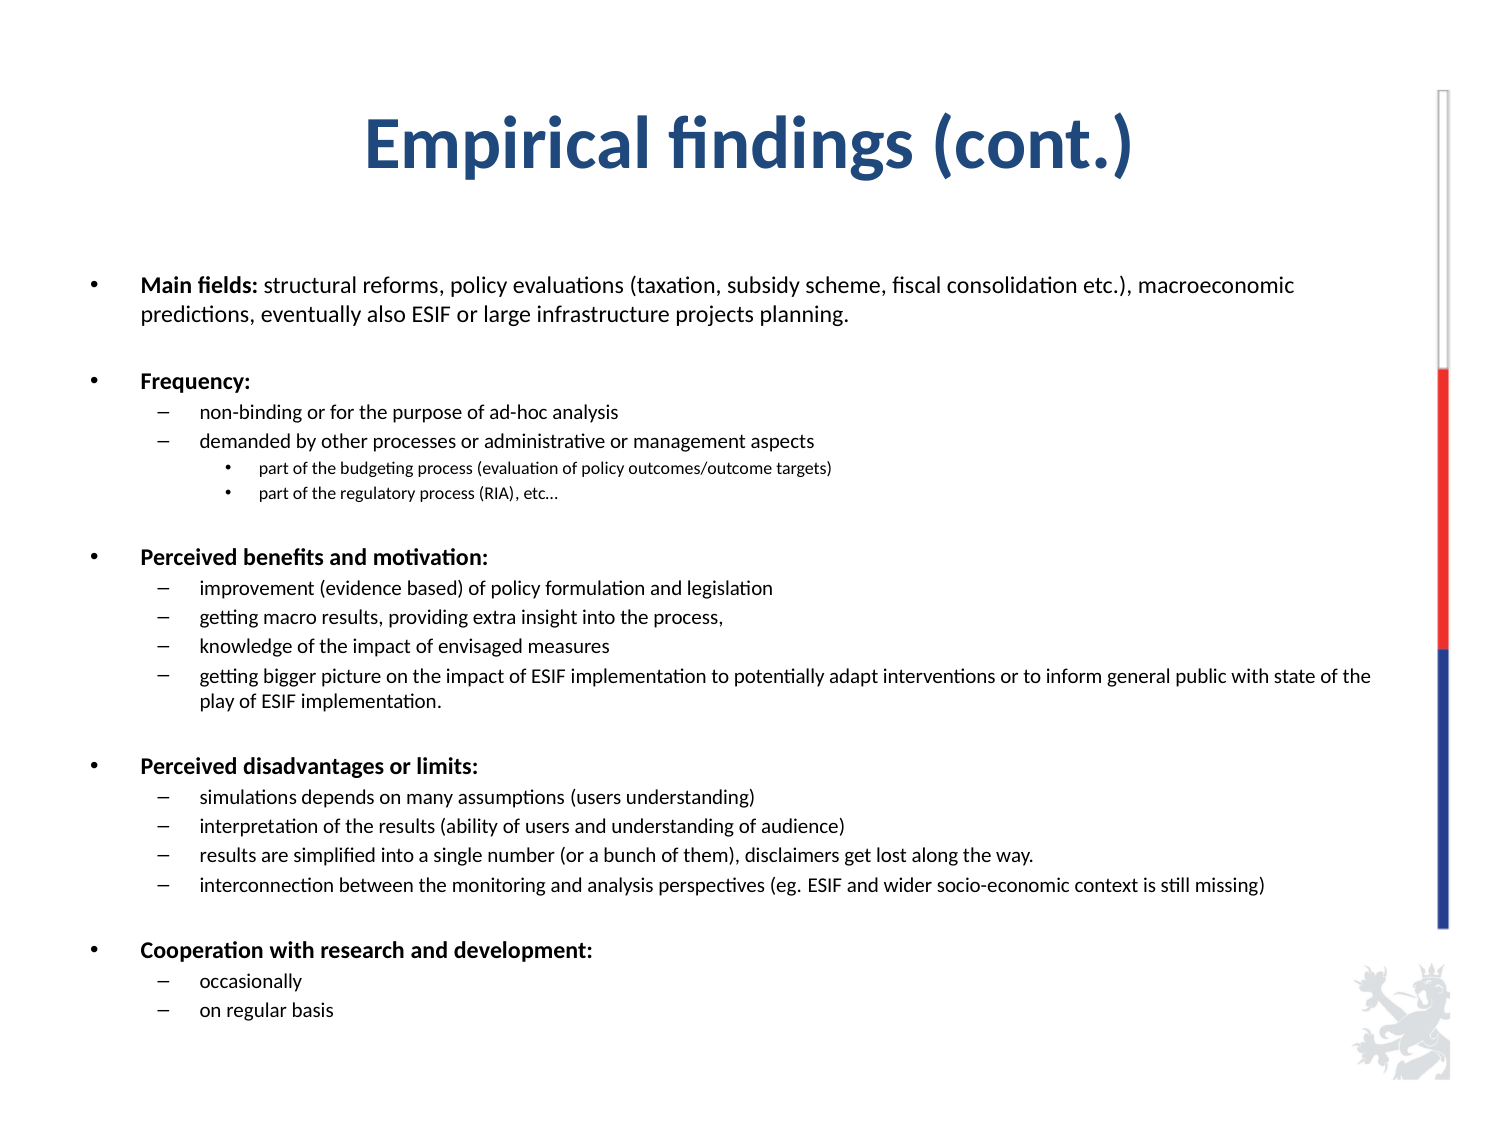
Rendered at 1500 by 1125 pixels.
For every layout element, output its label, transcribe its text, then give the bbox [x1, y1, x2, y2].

picture [1429, 84, 1458, 938]
title Empirical findings (cont.) [75, 45, 1425, 233]
list Main fields: structural reforms, policy evaluations (taxation, subsidy scheme, fiscal consolidation etc.), macroeconomic predictions, eventually also ESIF or large infrastructure projects planning. Frequency: non-binding or for the purpose of ad-hoc analysis demanded by other processes or administrative or management aspects part of the budgeting process (evaluation of policy outcomes/outcome targets) part of the regulatory process (RIA), etc… Perceived benefits and motivation: improvement (evidence based) of policy formulation and legislation getting macro results, providing extra insight into the process, knowledge of the impact of envisaged measures getting bigger picture on the impact of ESIF implementation to potentially adapt interventions or to inform general public with state of the play of ESIF implementation. Perceived disadvantages or limits: simulations depends on many assumptions (users understanding) interpretation of the results (ability of users and understanding of audience) results are simplified into a single number (or a bunch of them), disclaimers get lost along the way. interconnection between the monitoring and analysis perspectives (eg. ESIF and wider socio-economic context is still missing) Cooperation with research and development: occasionally on regular basis [75, 262, 1425, 1035]
picture [1347, 960, 1451, 1083]
